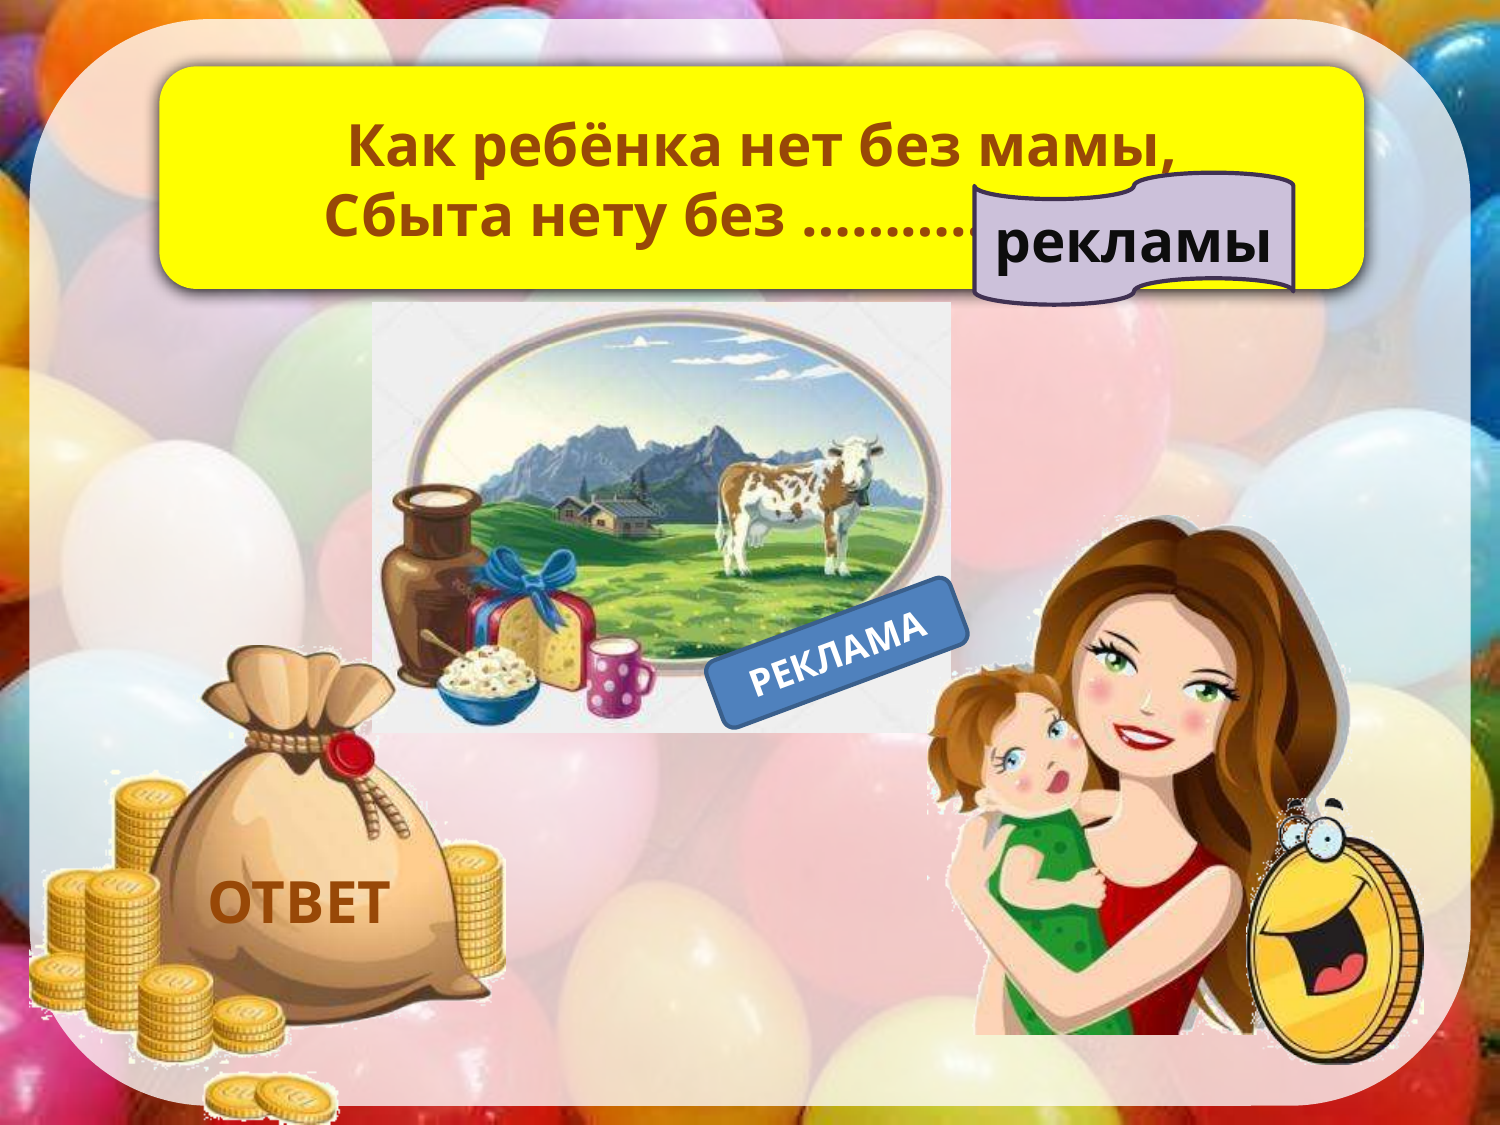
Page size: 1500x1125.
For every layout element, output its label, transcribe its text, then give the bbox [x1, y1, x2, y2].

text_box Как ребёнка нет без мамы, Сбыта нету без …………………… [159, 66, 1365, 289]
text_box рекламы [972, 170, 1296, 307]
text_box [371, 302, 968, 733]
picture [0, 0, 1500, 1125]
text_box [29, 644, 506, 1125]
